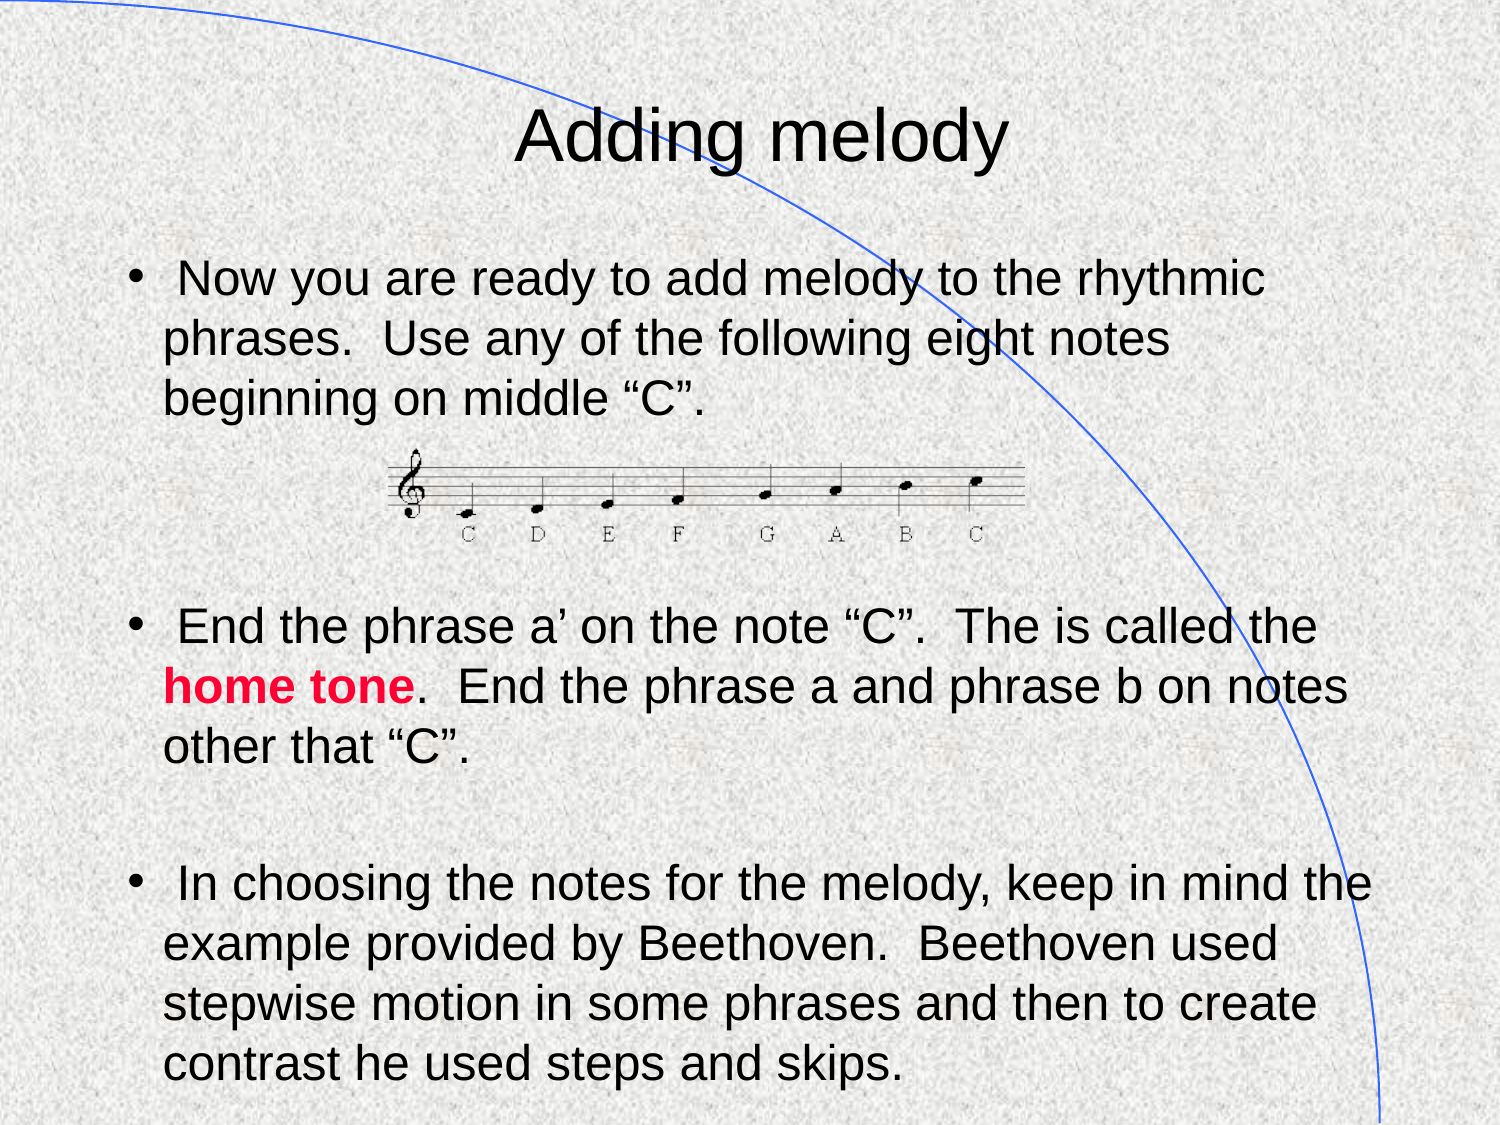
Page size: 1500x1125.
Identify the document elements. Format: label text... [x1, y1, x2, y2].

title Adding melody [124, 37, 1401, 226]
picture [387, 424, 1026, 563]
text_box Now you are ready to add melody to the rhythmic phrases. Use any of the following eight notes beginning on middle “C”. End the phrase a’ on the note “C”. The is called the home tone. End the phrase a and phrase b on notes other that “C”. In choosing the notes for the melody, keep in mind the example provided by Beethoven. Beethoven used stepwise motion in some phrases and then to create contrast he used steps and skips. [112, 237, 1413, 1098]
picture [0, 0, 1500, 1125]
